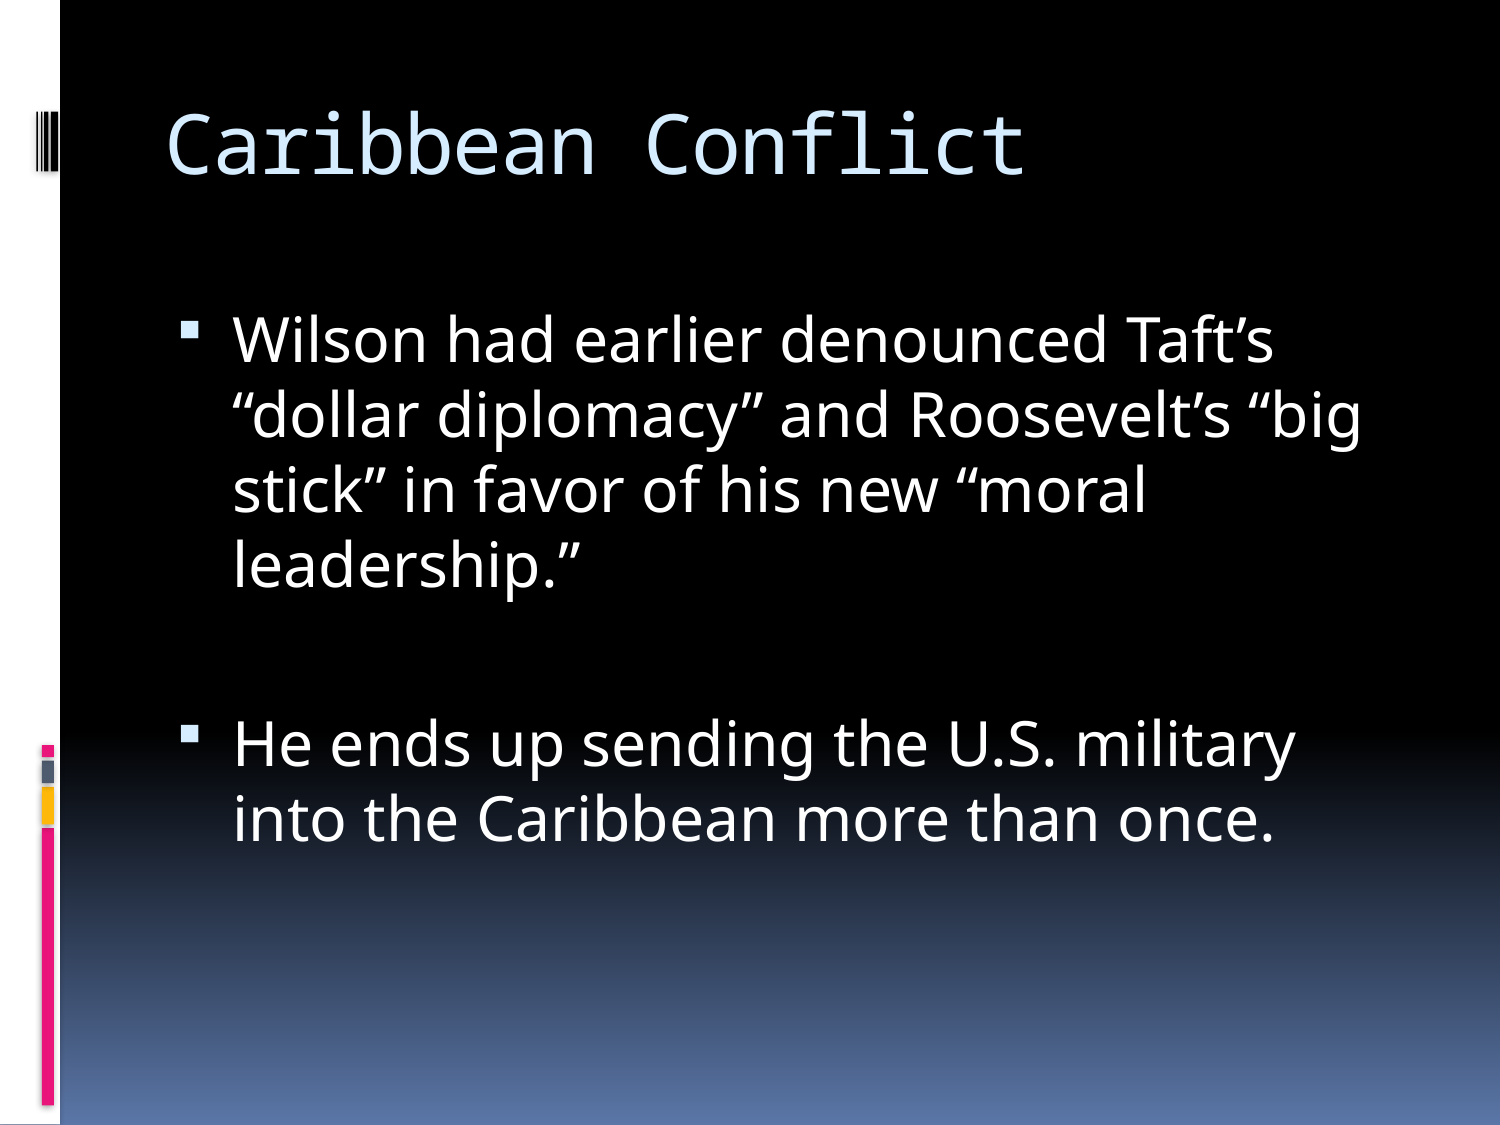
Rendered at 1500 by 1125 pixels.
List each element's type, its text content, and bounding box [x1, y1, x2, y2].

list Wilson had earlier denounced Taft’s “dollar diplomacy” and Roosevelt’s “big stick” in favor of his new “moral leadership.” He ends up sending the U.S. military into the Caribbean more than once. [150, 292, 1425, 1043]
title Caribbean Conflict [150, 83, 1425, 234]
